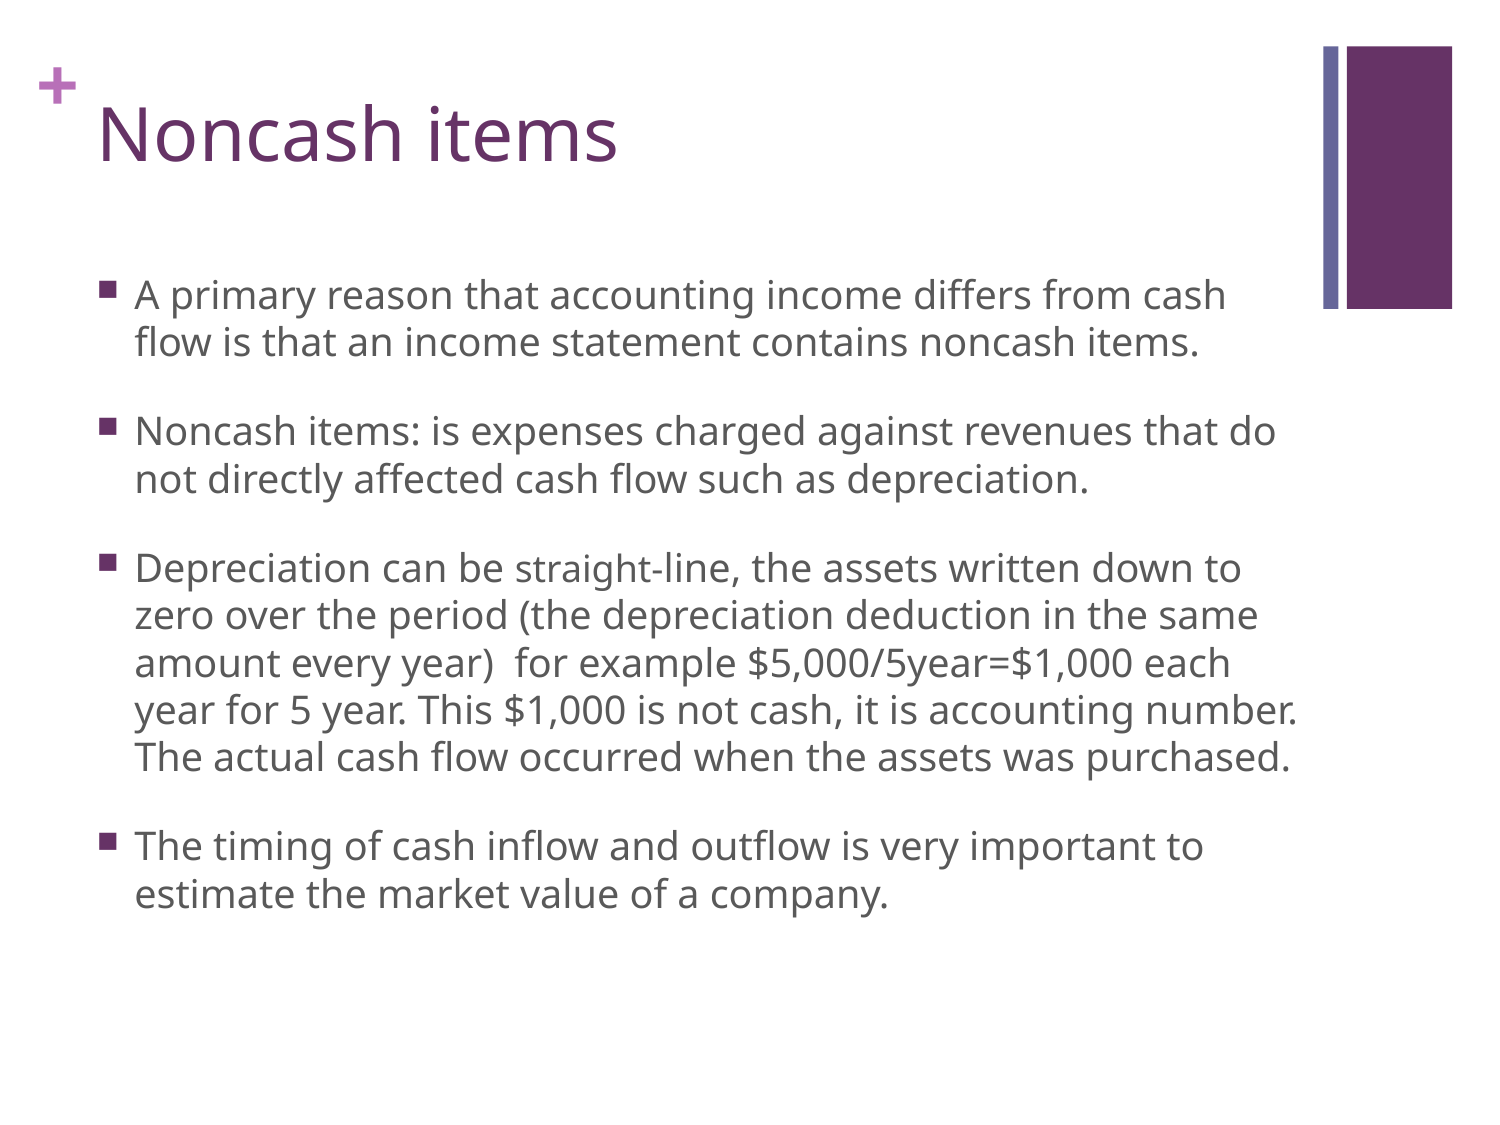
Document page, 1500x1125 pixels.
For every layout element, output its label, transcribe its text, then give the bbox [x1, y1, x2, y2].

list A primary reason that accounting income differs from cash flow is that an income statement contains noncash items. Noncash items: is expenses charged against revenues that do not directly affected cash flow such as depreciation. Depreciation can be straight-line, the assets written down to zero over the period (the depreciation deduction in the same amount every year) for example $5,000/5year=$1,000 each year for 5 year. This $1,000 is not cash, it is accounting number. The actual cash flow occurred when the assets was purchased. The timing of cash inflow and outflow is very important to estimate the market value of a company. [81, 262, 1322, 1005]
title Noncash items [81, 79, 1322, 262]
